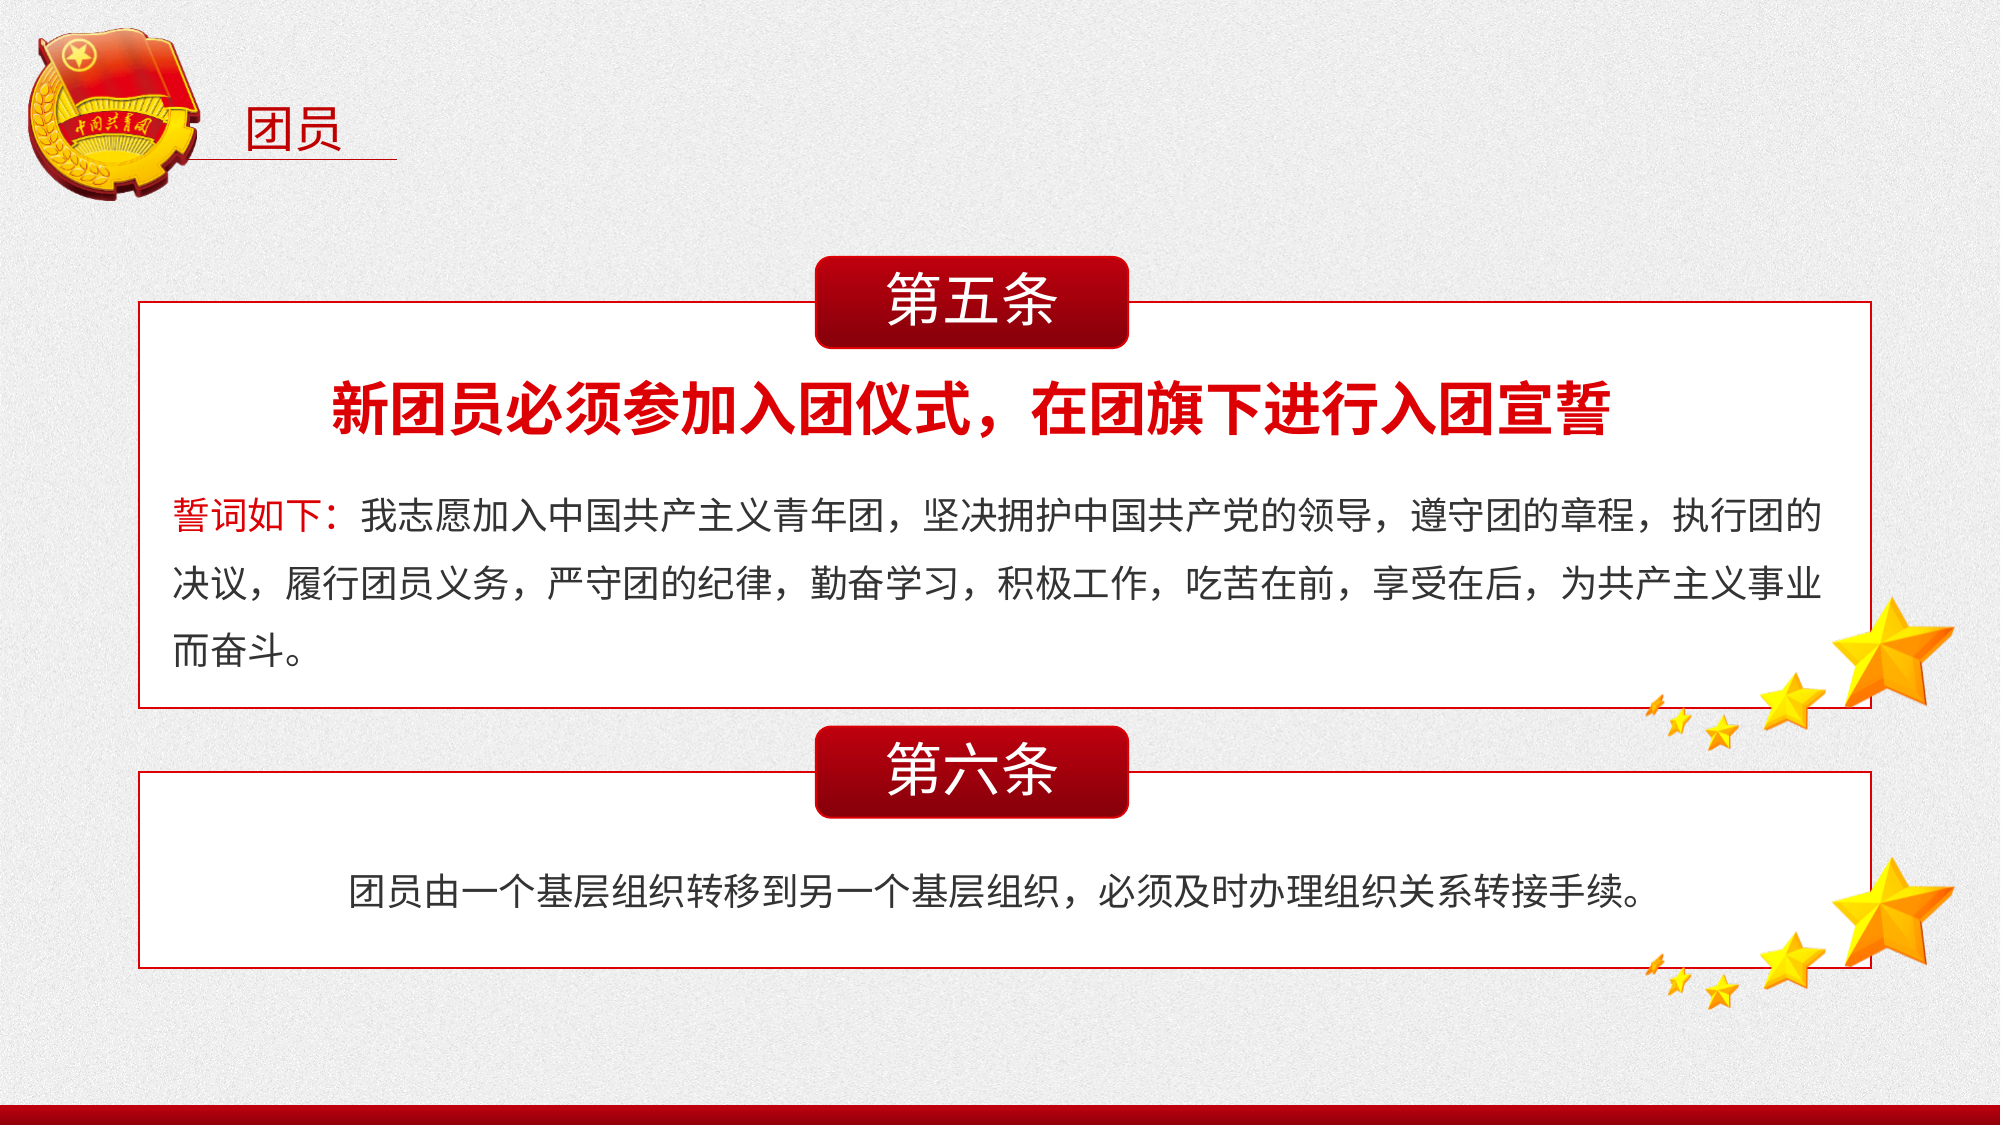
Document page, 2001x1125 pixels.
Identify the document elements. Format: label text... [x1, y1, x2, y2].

text_box 第五条 [814, 255, 1130, 350]
text_box 誓词如下：我志愿加入中国共产主义青年团，坚决拥护中国共产党的领导，遵守团的章程，执行团的决议，履行团员义务，严守团的纪律，勤奋学习，积极工作，吃苦在前，享受在后，为共产主义事业而奋斗。 [157, 462, 1852, 680]
text_box 团员 [229, 90, 360, 159]
text_box 团员 [229, 160, 360, 165]
picture [0, 0, 2001, 1125]
text_box [138, 301, 1872, 709]
text_box 第六条 [814, 725, 1130, 819]
text_box 新团员必须参加入团仪式，在团旗下进行入团宣誓 [316, 364, 1628, 450]
text_box [138, 771, 1872, 969]
text_box 团员由一个基层组织转移到另一个基层组织，必须及时办理组织关系转接手续。 [157, 838, 1852, 921]
